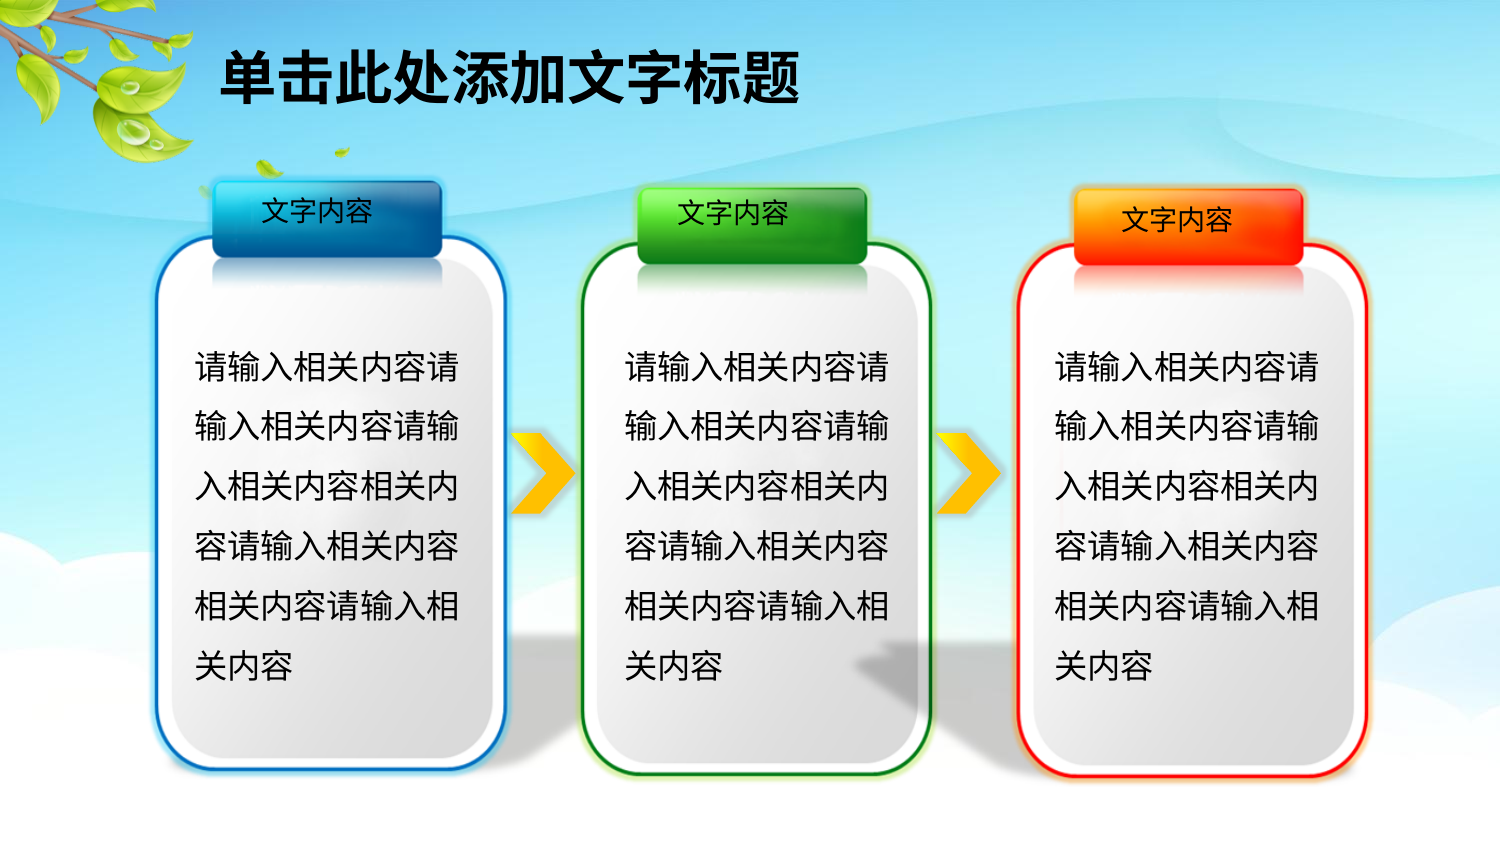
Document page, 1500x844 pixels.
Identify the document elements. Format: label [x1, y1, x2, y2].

text_box [143, 161, 691, 789]
text_box [833, 169, 1380, 796]
picture [0, 0, 1500, 844]
text_box [569, 168, 944, 789]
